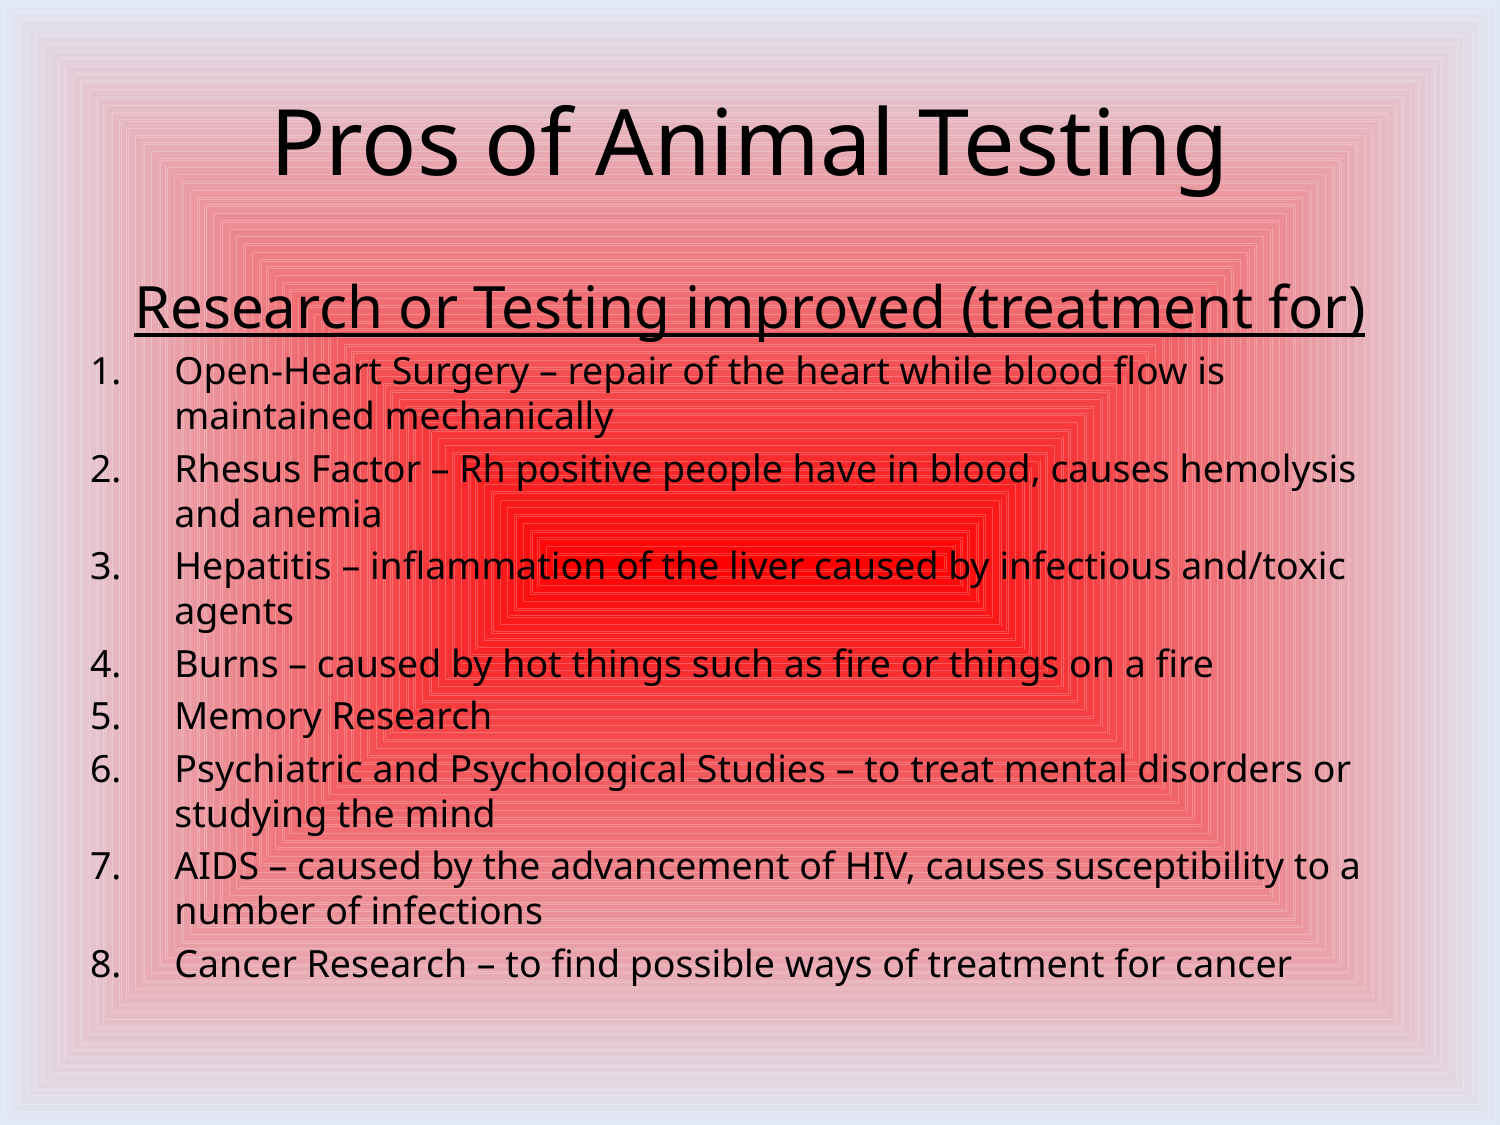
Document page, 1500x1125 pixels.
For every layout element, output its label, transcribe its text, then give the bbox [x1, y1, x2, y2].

list Research or Testing improved (treatment for) Open-Heart Surgery – repair of the heart while blood flow is maintained mechanically Rhesus Factor – Rh positive people have in blood, causes hemolysis and anemia Hepatitis – inflammation of the liver caused by infectious and/toxic agents Burns – caused by hot things such as fire or things on a fire Memory Research Psychiatric and Psychological Studies – to treat mental disorders or studying the mind AIDS – caused by the advancement of HIV, causes susceptibility to a number of infections Cancer Research – to find possible ways of treatment for cancer [75, 262, 1425, 1005]
title Pros of Animal Testing [75, 45, 1425, 233]
